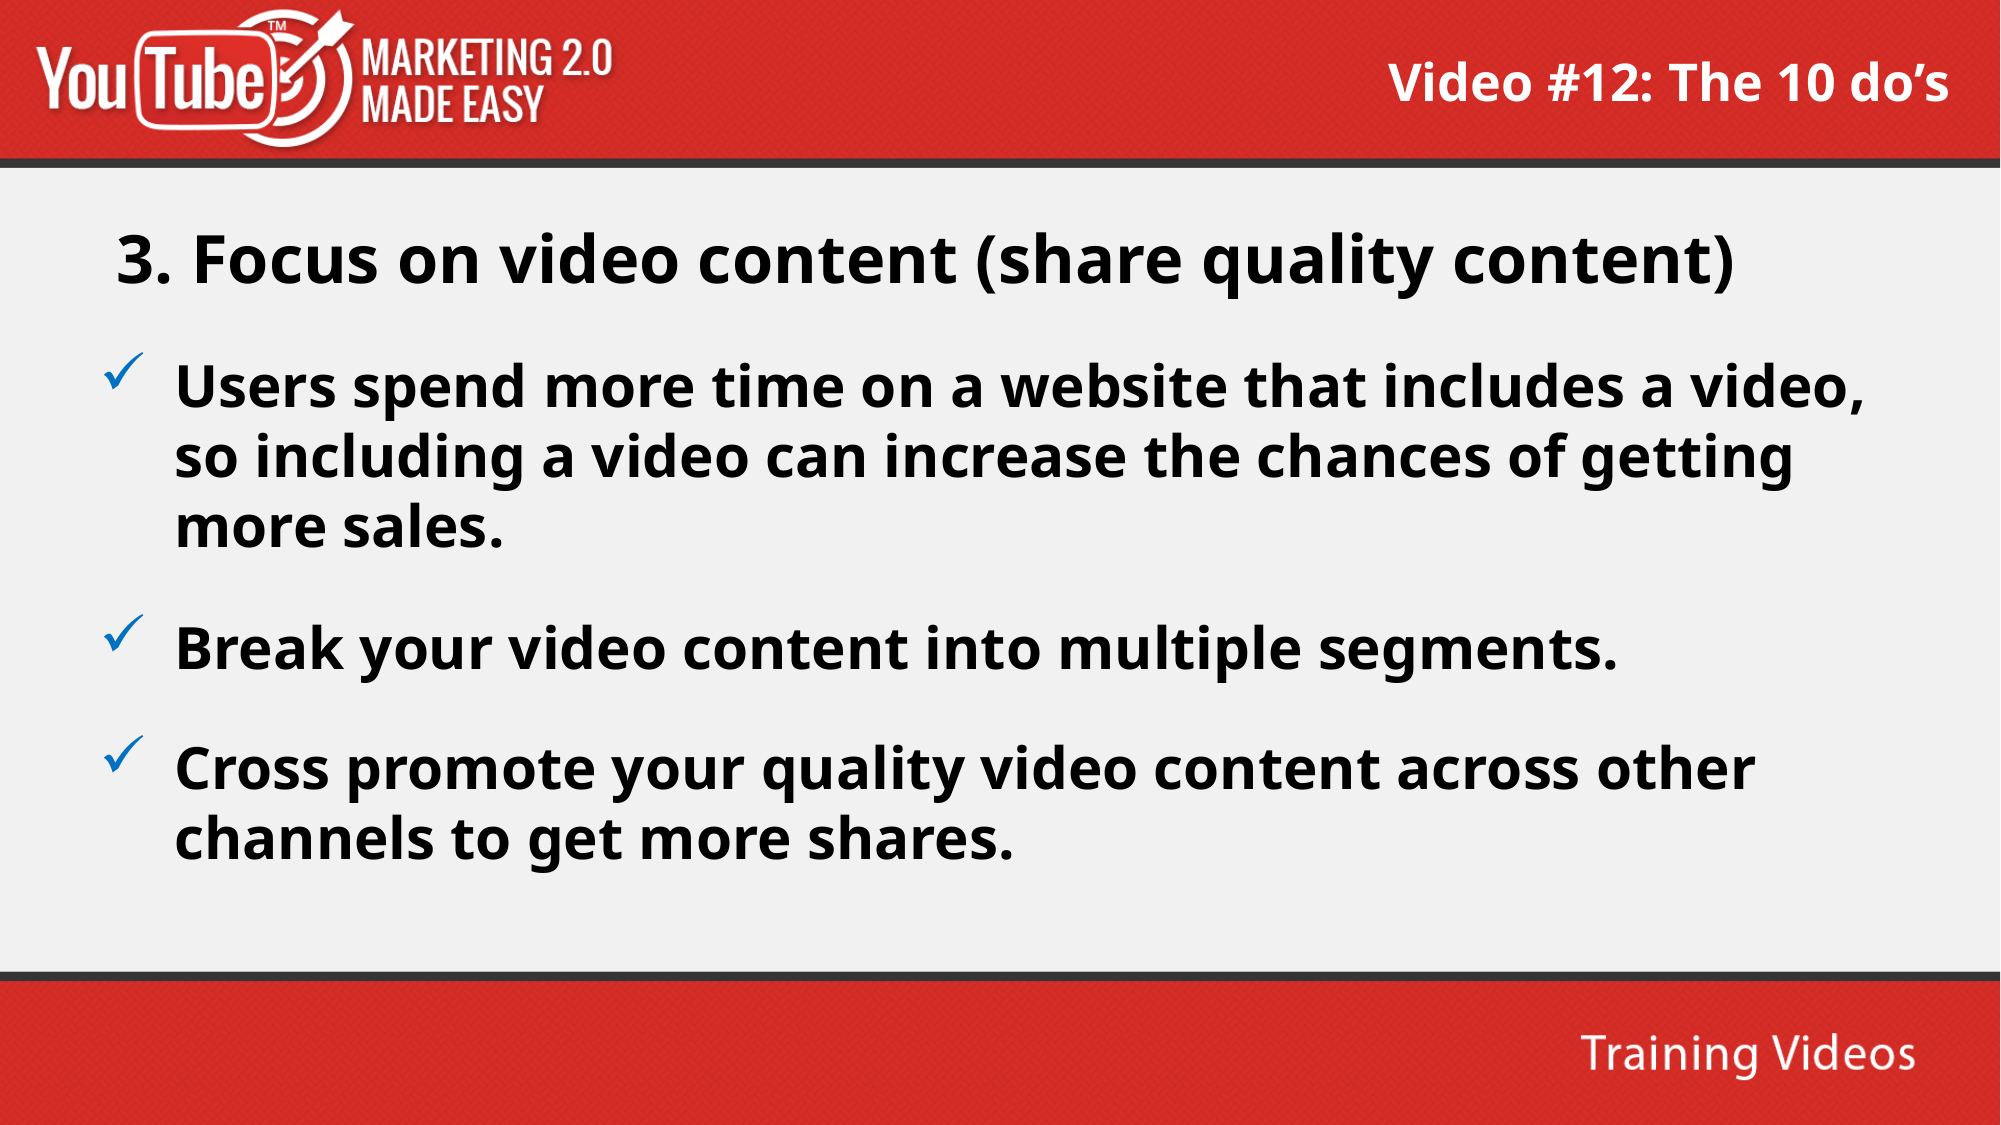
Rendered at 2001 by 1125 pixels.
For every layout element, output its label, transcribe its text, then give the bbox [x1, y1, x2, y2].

text_box 3. Focus on video content (share quality content) [84, 209, 1922, 305]
picture [0, 0, 2001, 1125]
text_box Break your video content into multiple segments. [84, 603, 1937, 689]
text_box Cross promote your quality video content across other channels to get more shares. [84, 723, 1937, 879]
text_box Video #12: The 10 do’s [899, 41, 1979, 119]
text_box Users spend more time on a website that includes a video, so including a video can increase the chances of getting more sales. [84, 341, 1939, 567]
